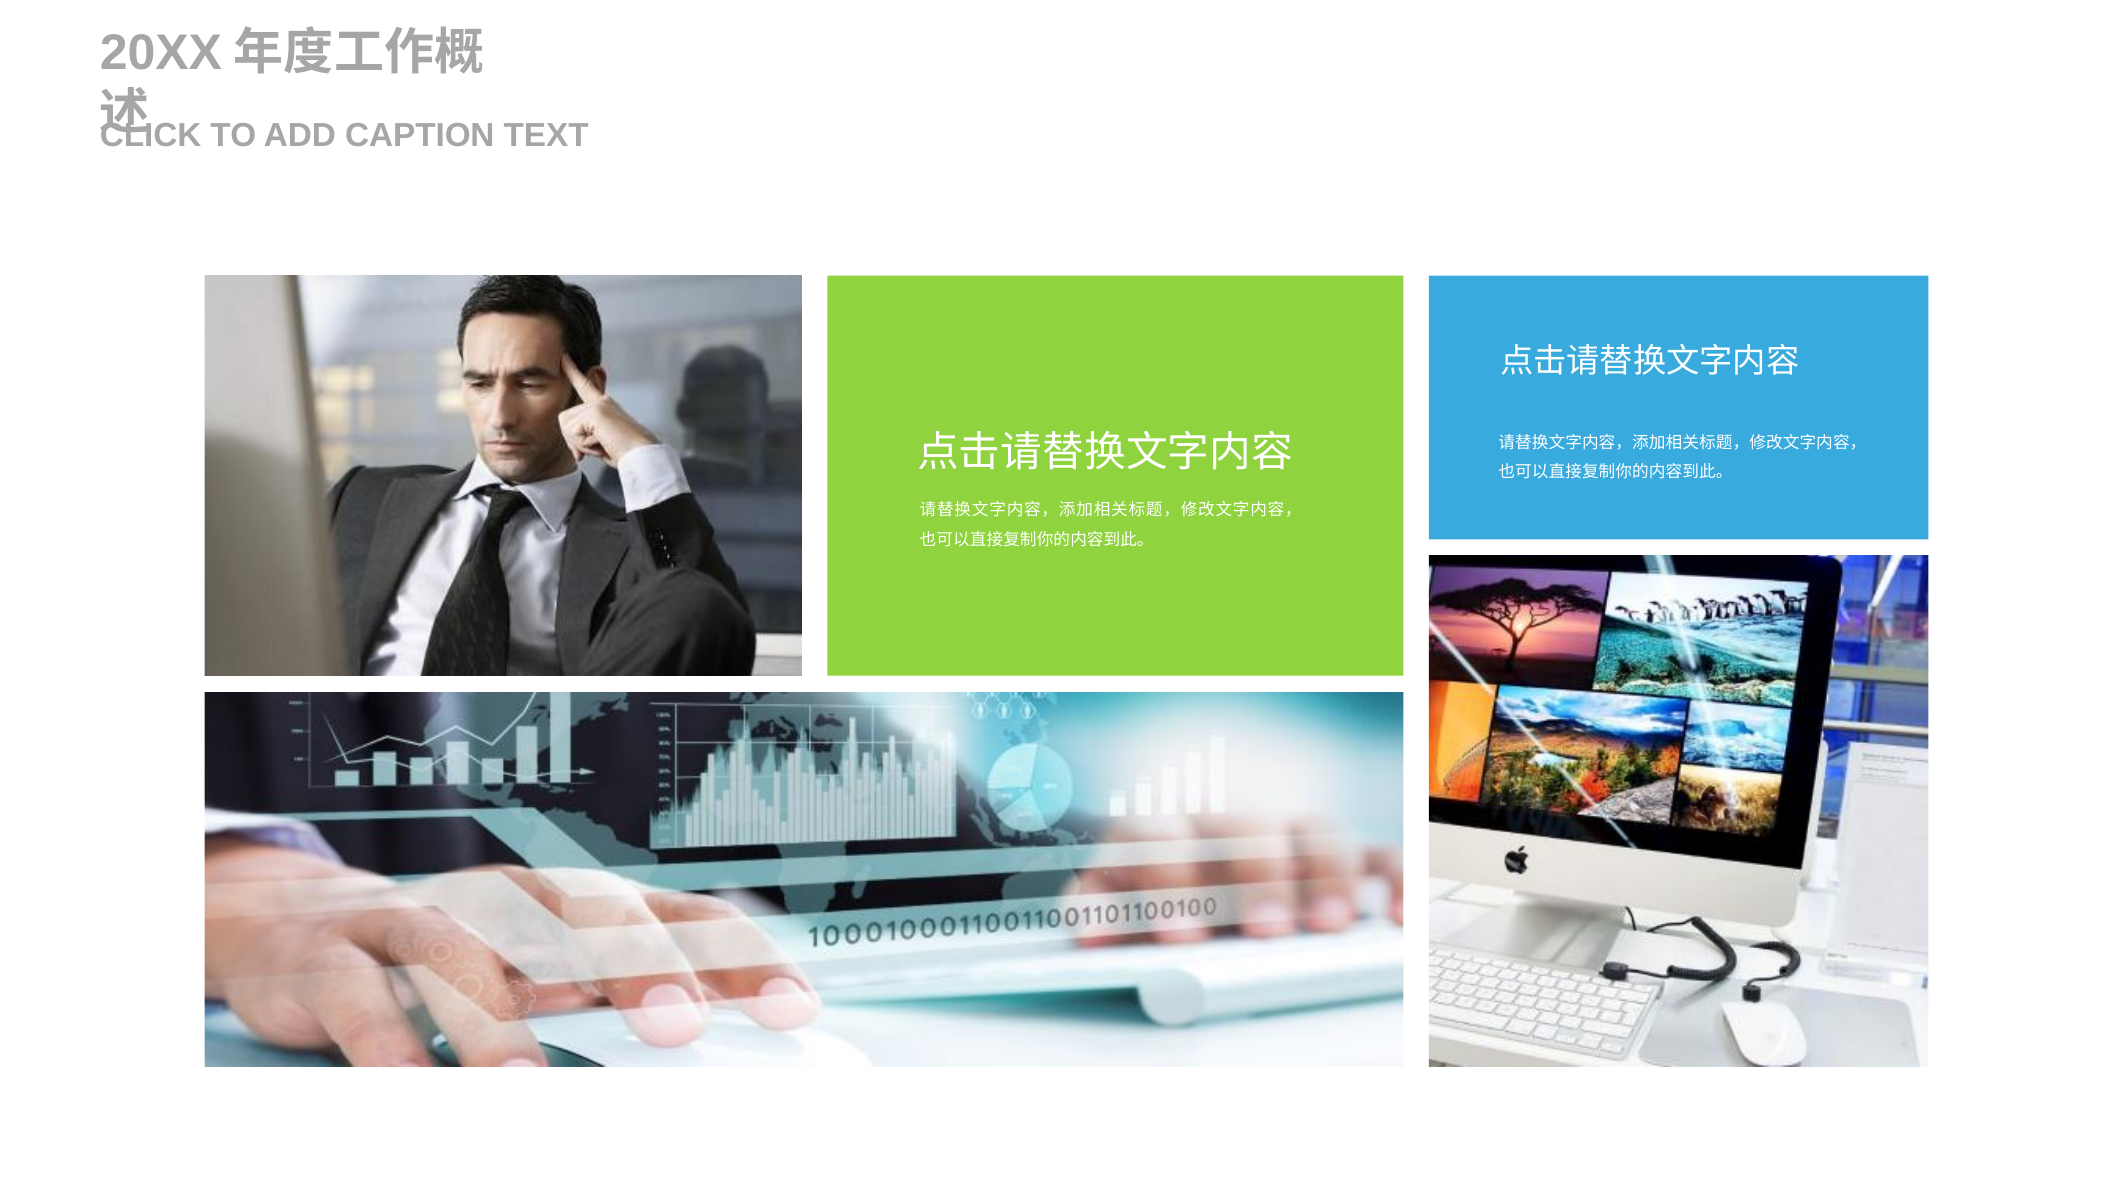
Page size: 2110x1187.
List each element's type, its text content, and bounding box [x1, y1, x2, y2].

text_box CLICK TO ADD CAPTION TEXT [99, 113, 629, 154]
text_box 20XX年度工作概述 [99, 19, 534, 113]
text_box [1428, 275, 1929, 1067]
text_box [204, 275, 1404, 1067]
